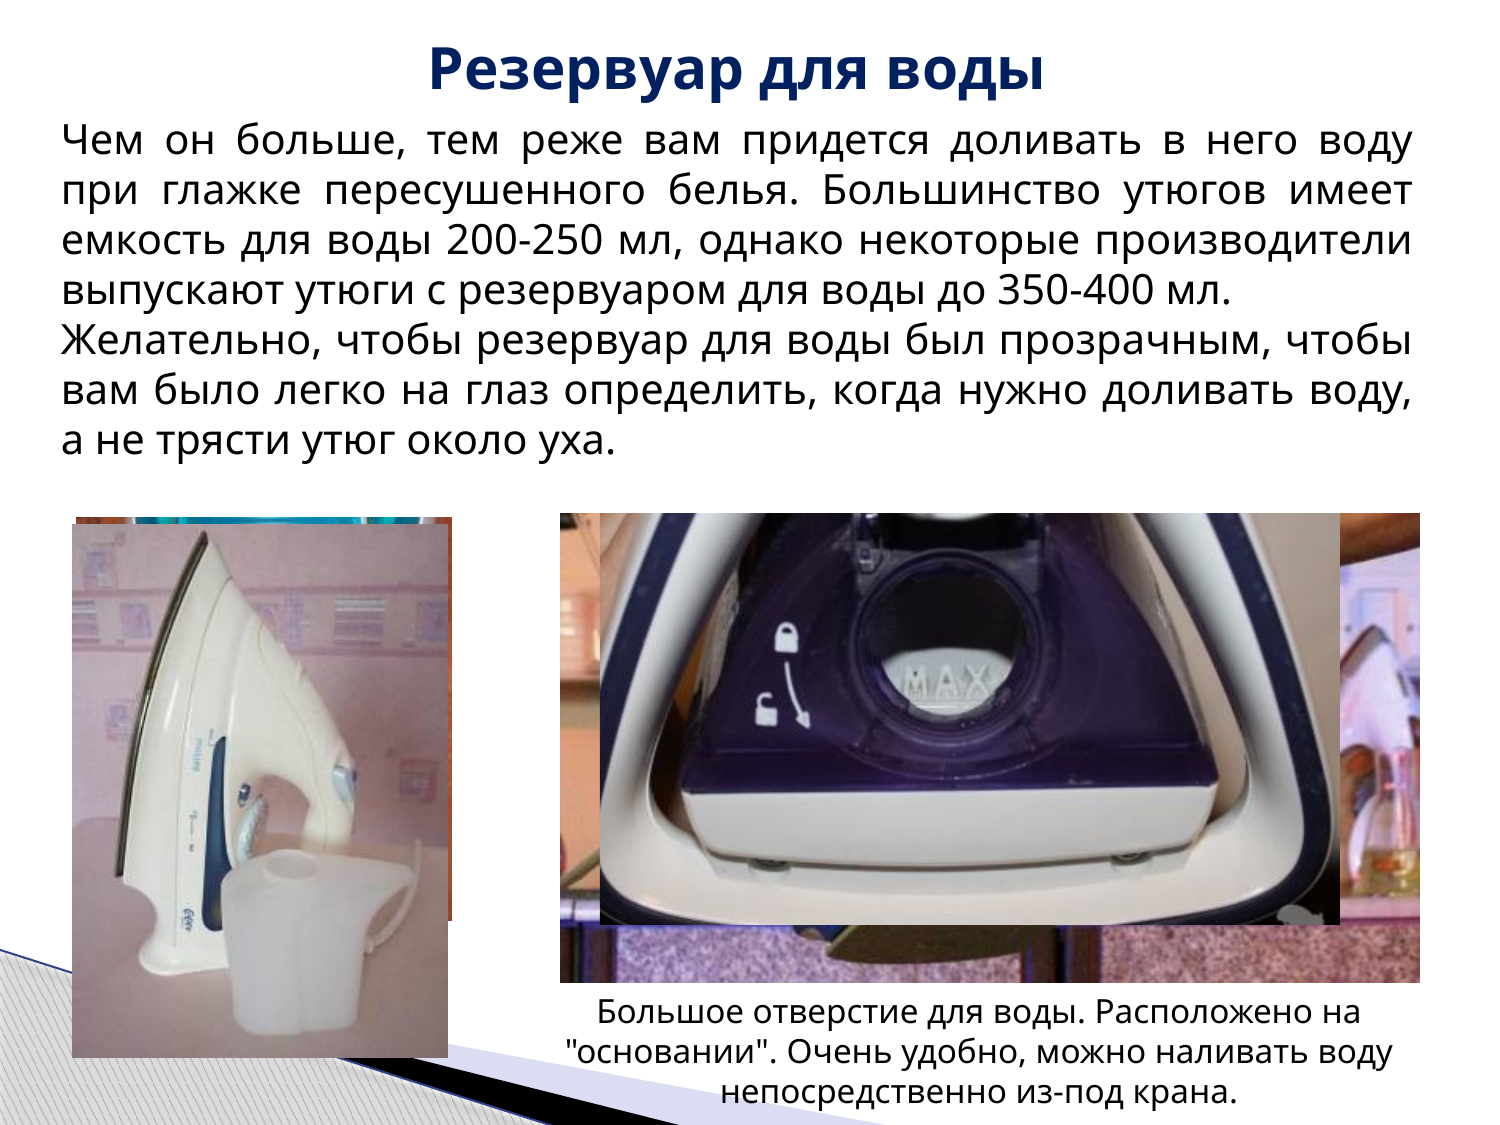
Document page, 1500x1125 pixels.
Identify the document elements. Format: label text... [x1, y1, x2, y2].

text_box Большое отверстие для воды. Расположено на "основании". Очень удобно, можно наливать воду непосредственно из-под крана. [539, 983, 1420, 1118]
picture [72, 517, 452, 1059]
text_box Резервуар для воды [413, 23, 1062, 105]
picture [560, 513, 1420, 983]
text_box Чем он больше, тем реже вам придется доливать в него воду при глажке пересушенного белья. Большинство утюгов имеет емкость для воды 200-250 мл, однако некоторые производители выпускают утюги с резервуаром для воды до 350-400 мл. Желательно, чтобы резервуар для воды был прозрачным, чтобы вам было легко на глаз определить, когда нужно доливать воду, а не трясти утюг около уха. [46, 105, 1429, 471]
